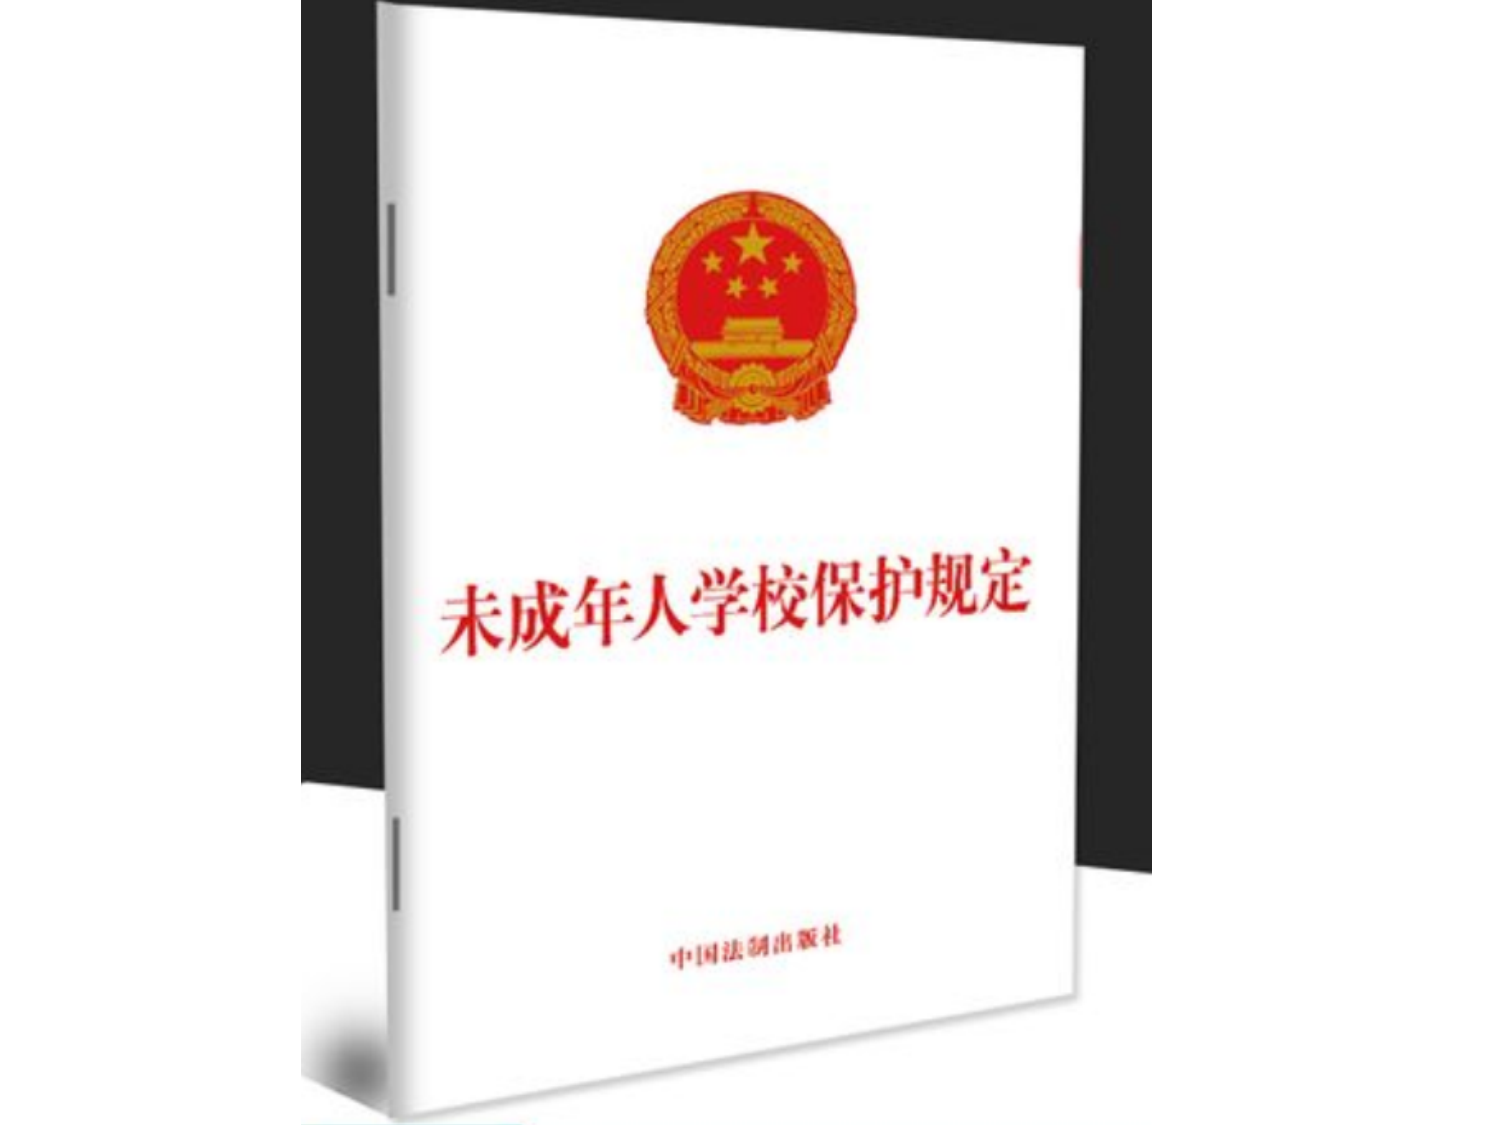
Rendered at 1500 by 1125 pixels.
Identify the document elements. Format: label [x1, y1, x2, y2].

picture [300, 0, 1152, 1125]
